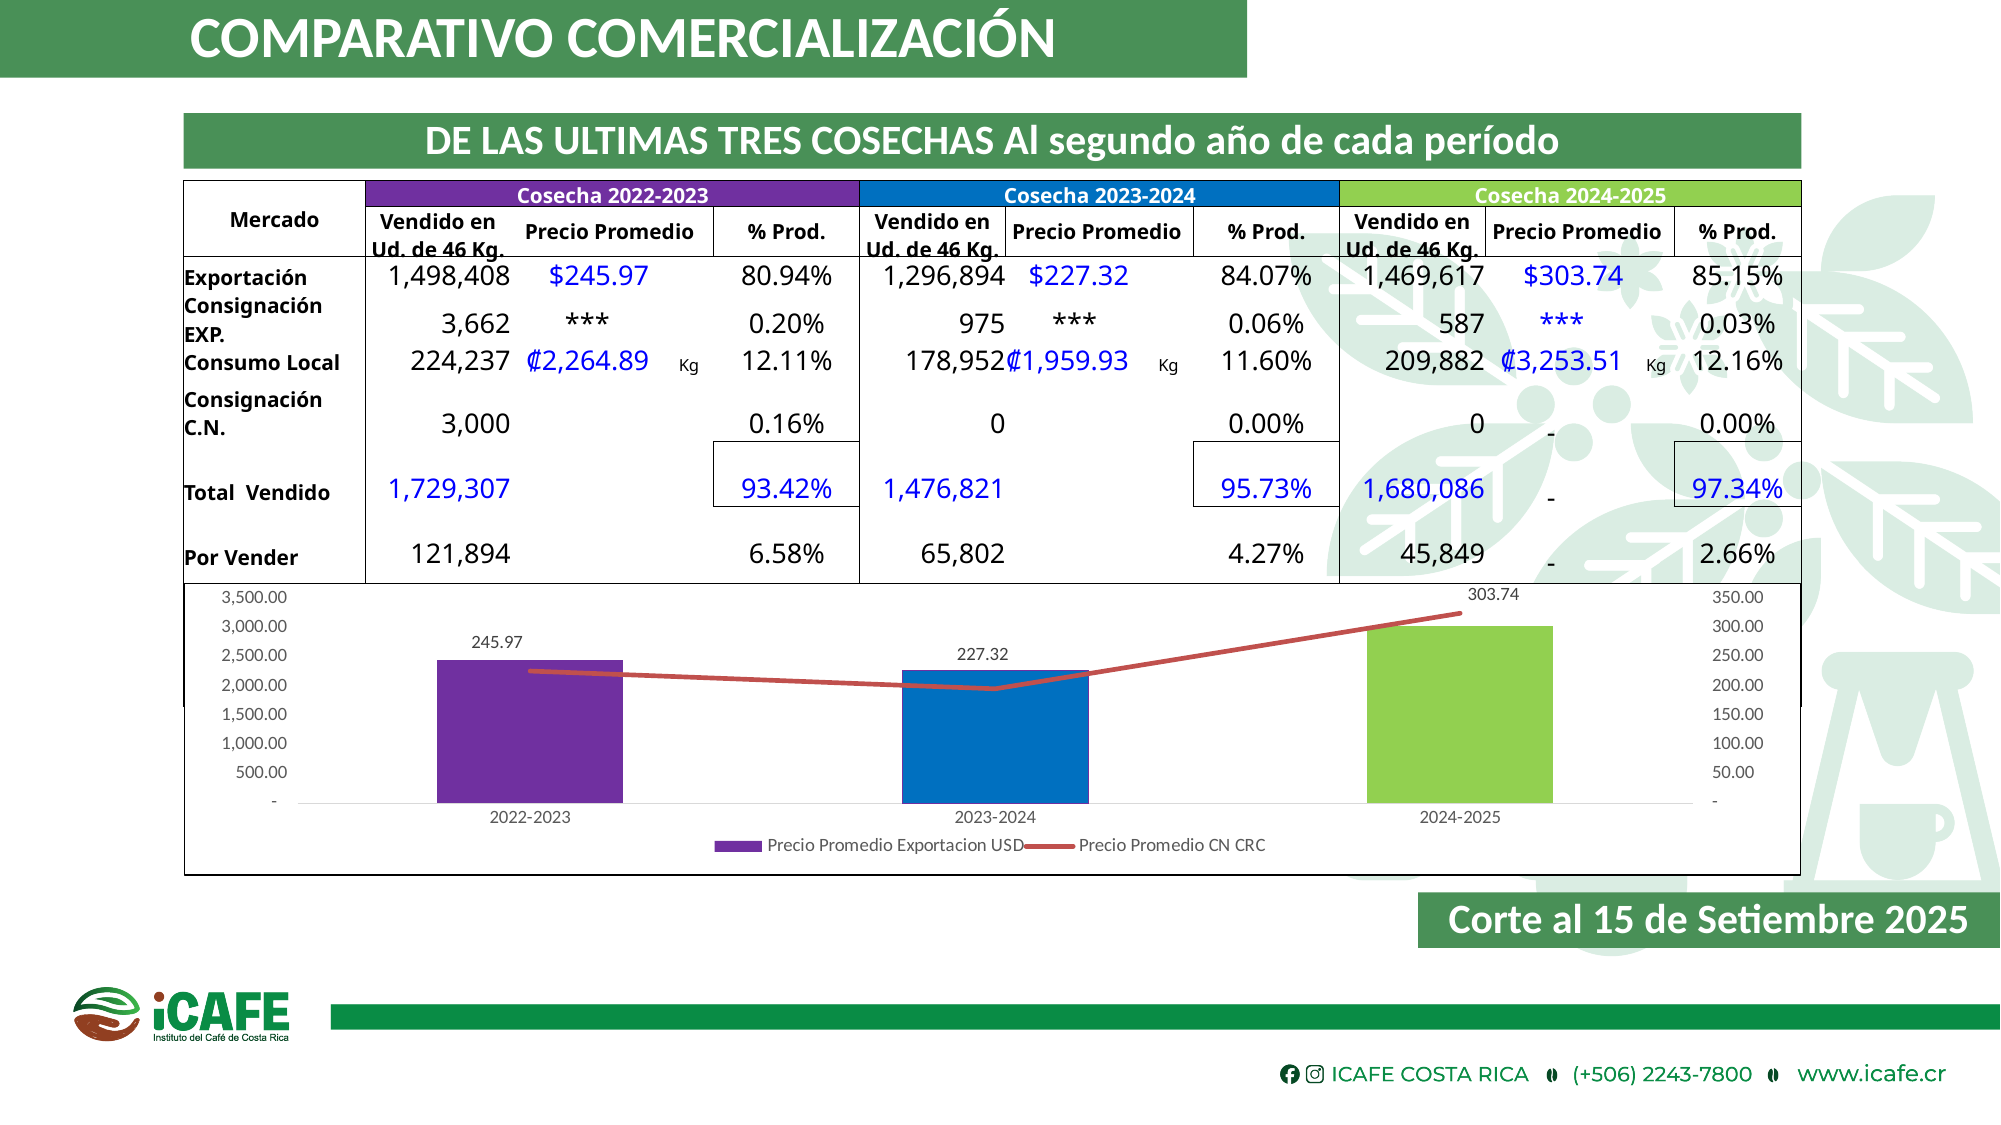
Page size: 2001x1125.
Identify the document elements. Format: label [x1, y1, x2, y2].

chart [183, 582, 1802, 876]
picture [0, 0, 2000, 1125]
